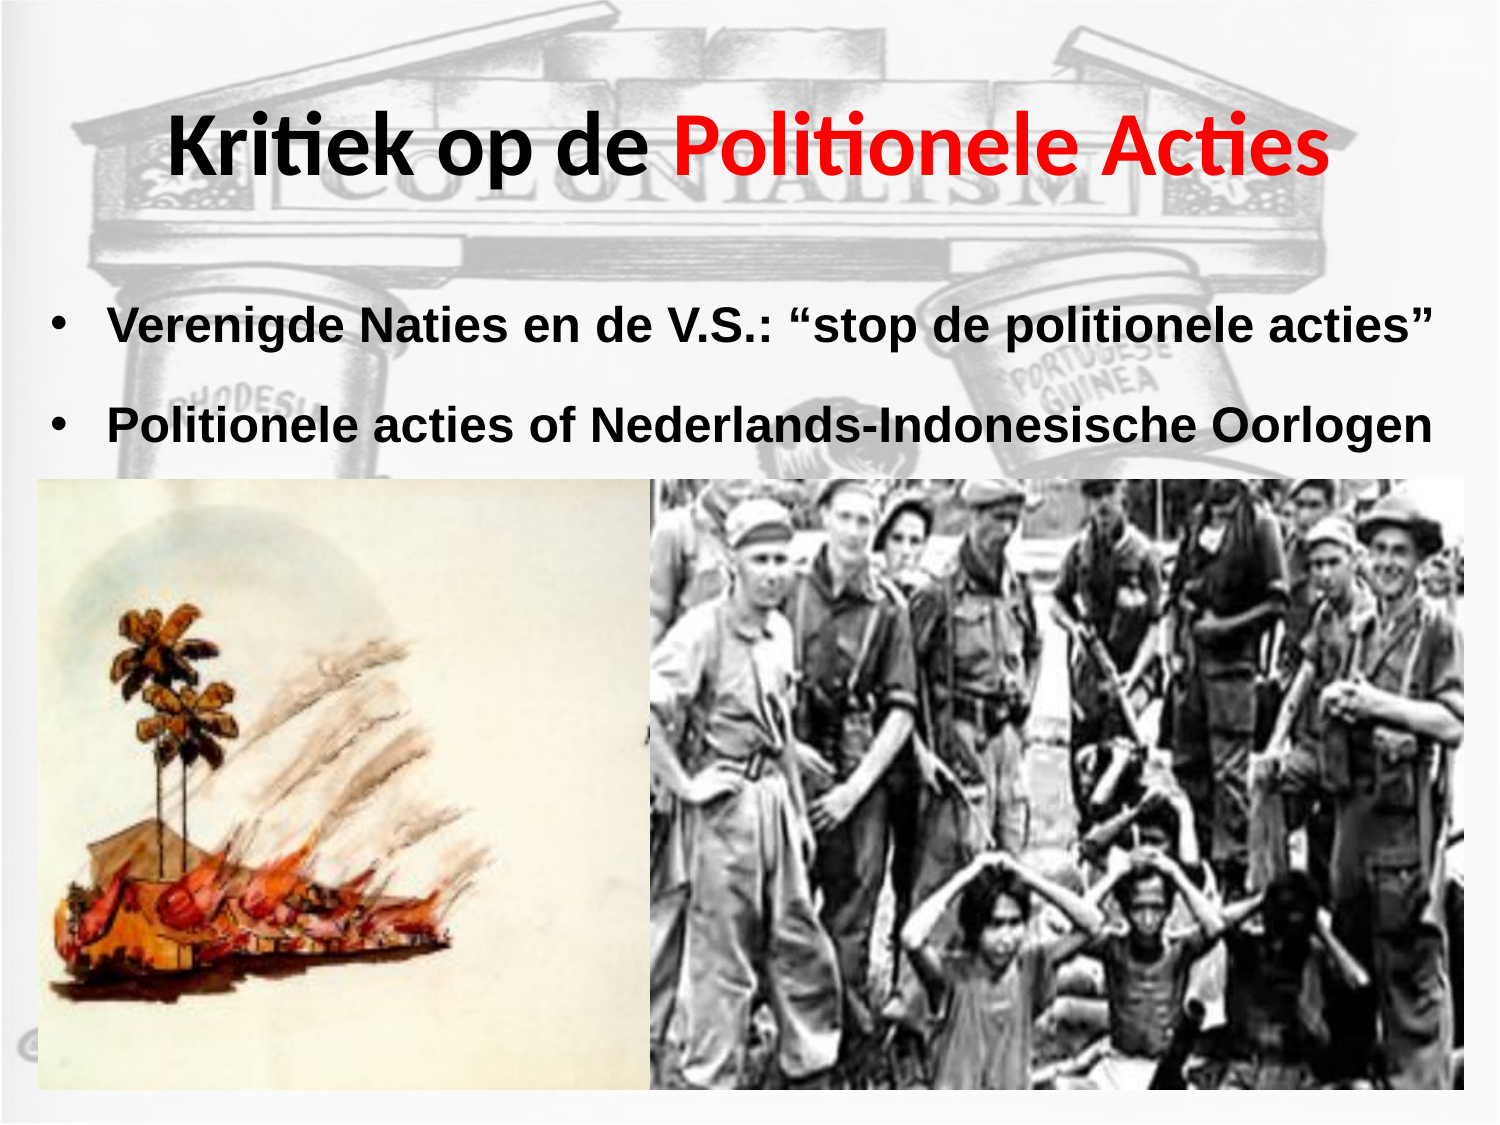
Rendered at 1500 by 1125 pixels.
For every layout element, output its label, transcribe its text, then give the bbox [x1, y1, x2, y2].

title Kritiek op de Politionele Acties [75, 45, 1425, 233]
text_box Verenigde Naties en de V.S.: “stop de politionele acties” Politionele acties of Nederlands-Indonesische Oorlogen Steun voor onafhankelijk Indonesië VS dreigen Marshall-hulp te staken VS dwingen Nederland te overleggen over soevereiniteit [35, 255, 1465, 481]
picture [38, 479, 1465, 1090]
